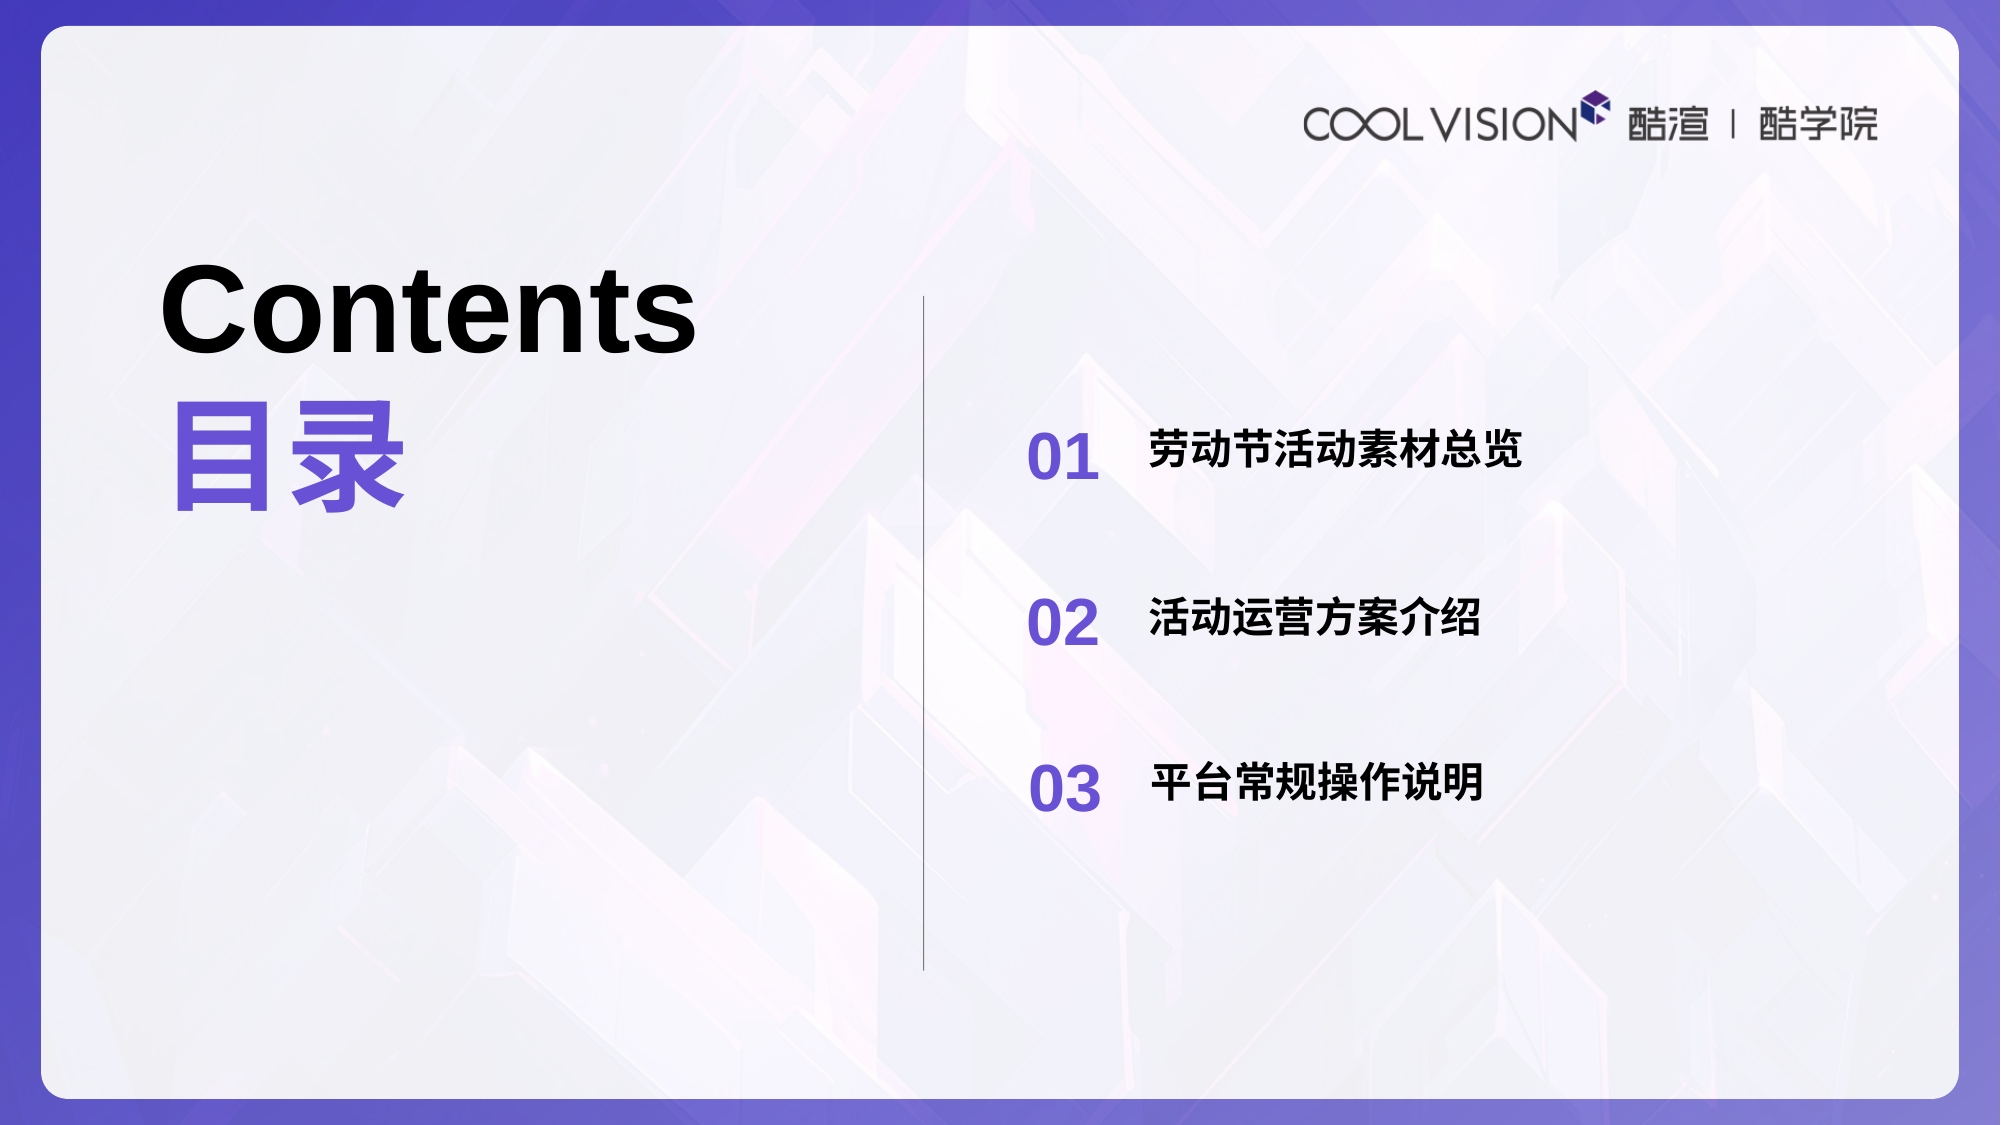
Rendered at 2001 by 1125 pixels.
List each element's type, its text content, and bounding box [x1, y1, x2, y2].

text_box 目录 [145, 369, 426, 535]
title Contents [143, 219, 794, 423]
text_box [995, 718, 1886, 828]
picture [1303, 90, 1886, 143]
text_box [993, 386, 1884, 496]
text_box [993, 552, 1884, 662]
